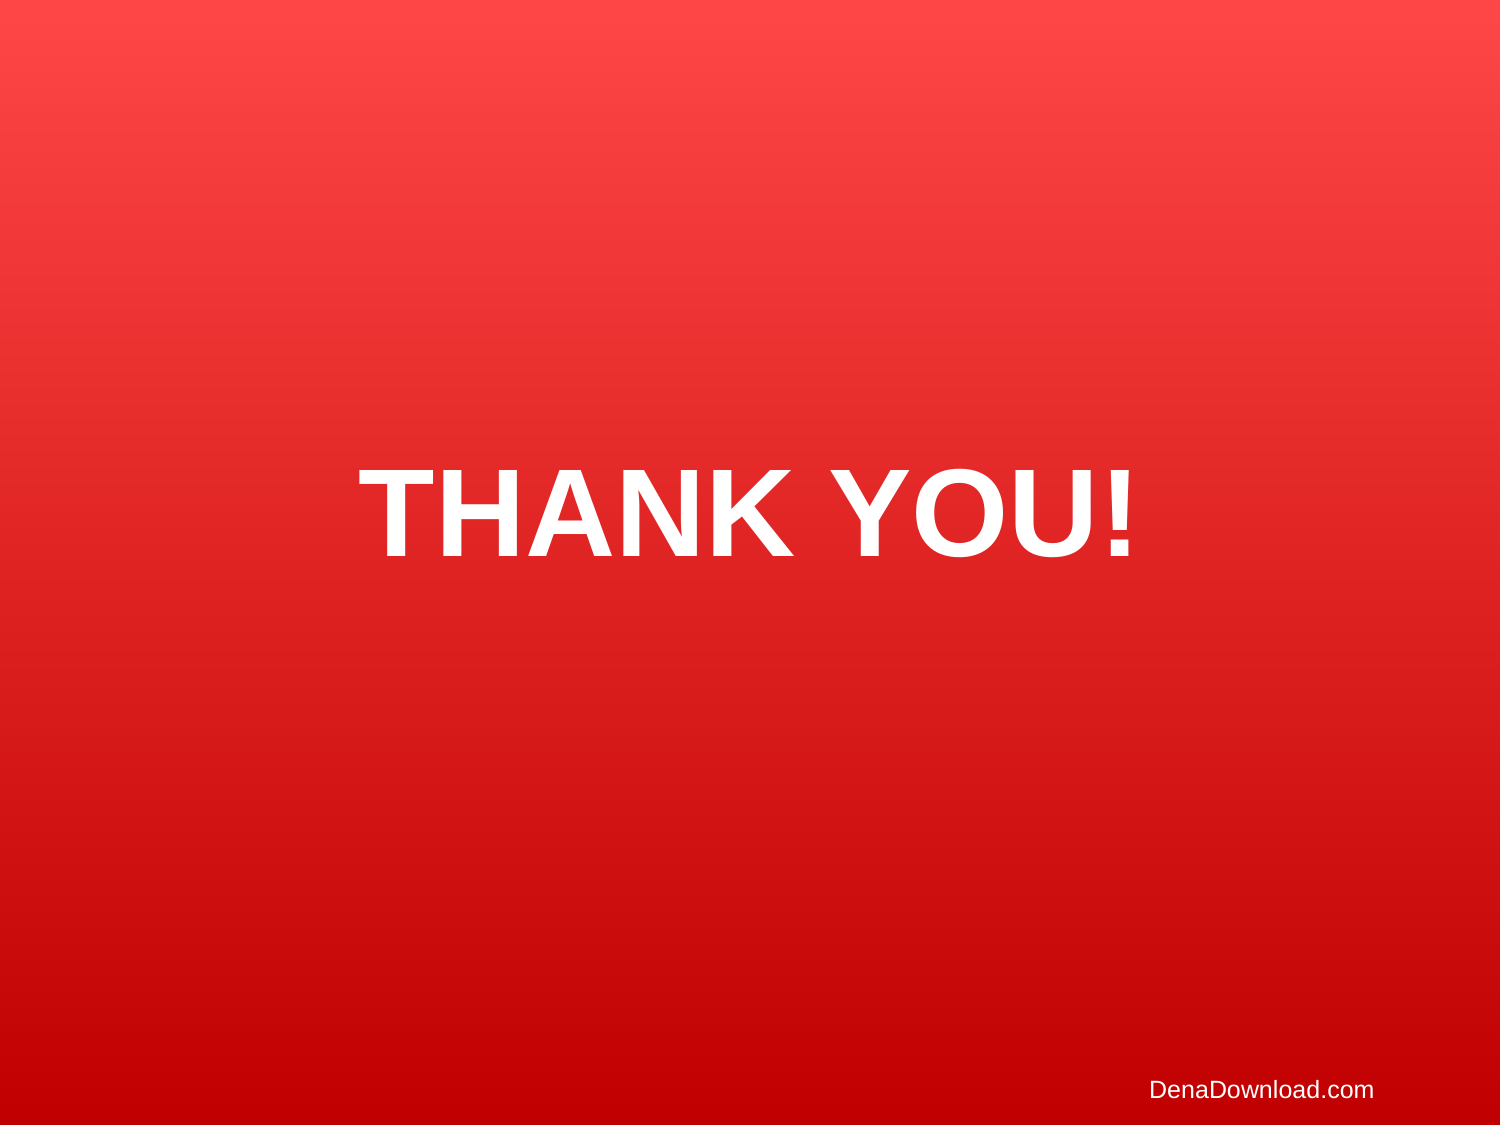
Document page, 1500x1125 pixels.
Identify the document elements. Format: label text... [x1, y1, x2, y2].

text_box DenaDownload.com [1134, 1066, 1496, 1112]
text_box THANK YOU! [0, 464, 1500, 563]
